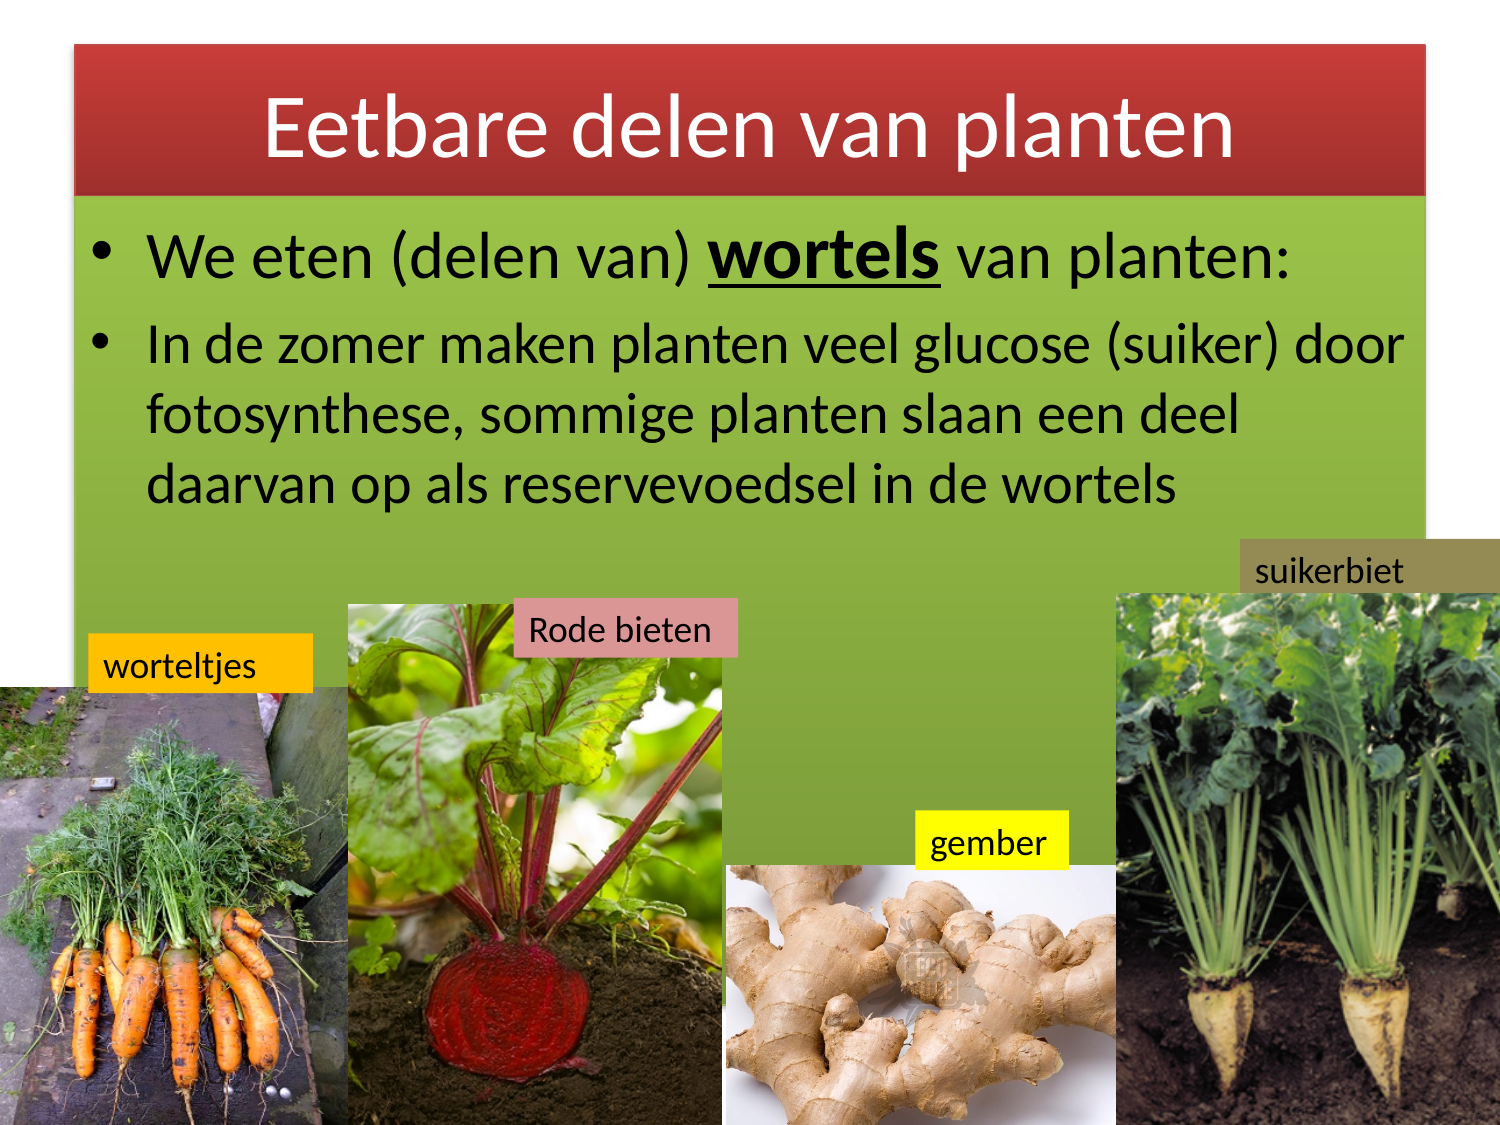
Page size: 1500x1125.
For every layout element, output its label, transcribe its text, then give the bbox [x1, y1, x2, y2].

text_box Rode bieten [513, 597, 739, 658]
title Eetbare delen van planten [74, 44, 1426, 196]
text_box gember [915, 810, 1069, 863]
list We eten (delen van) wortels van planten: In de zomer maken planten veel glucose (suiker) door fotosynthese, sommige planten slaan een deel daarvan op als reservevoedsel in de wortels [74, 196, 1426, 863]
text_box worteltjes [88, 633, 313, 686]
text_box suikerbiet [1240, 538, 1500, 592]
picture [726, 593, 1500, 1125]
picture [0, 604, 722, 1125]
